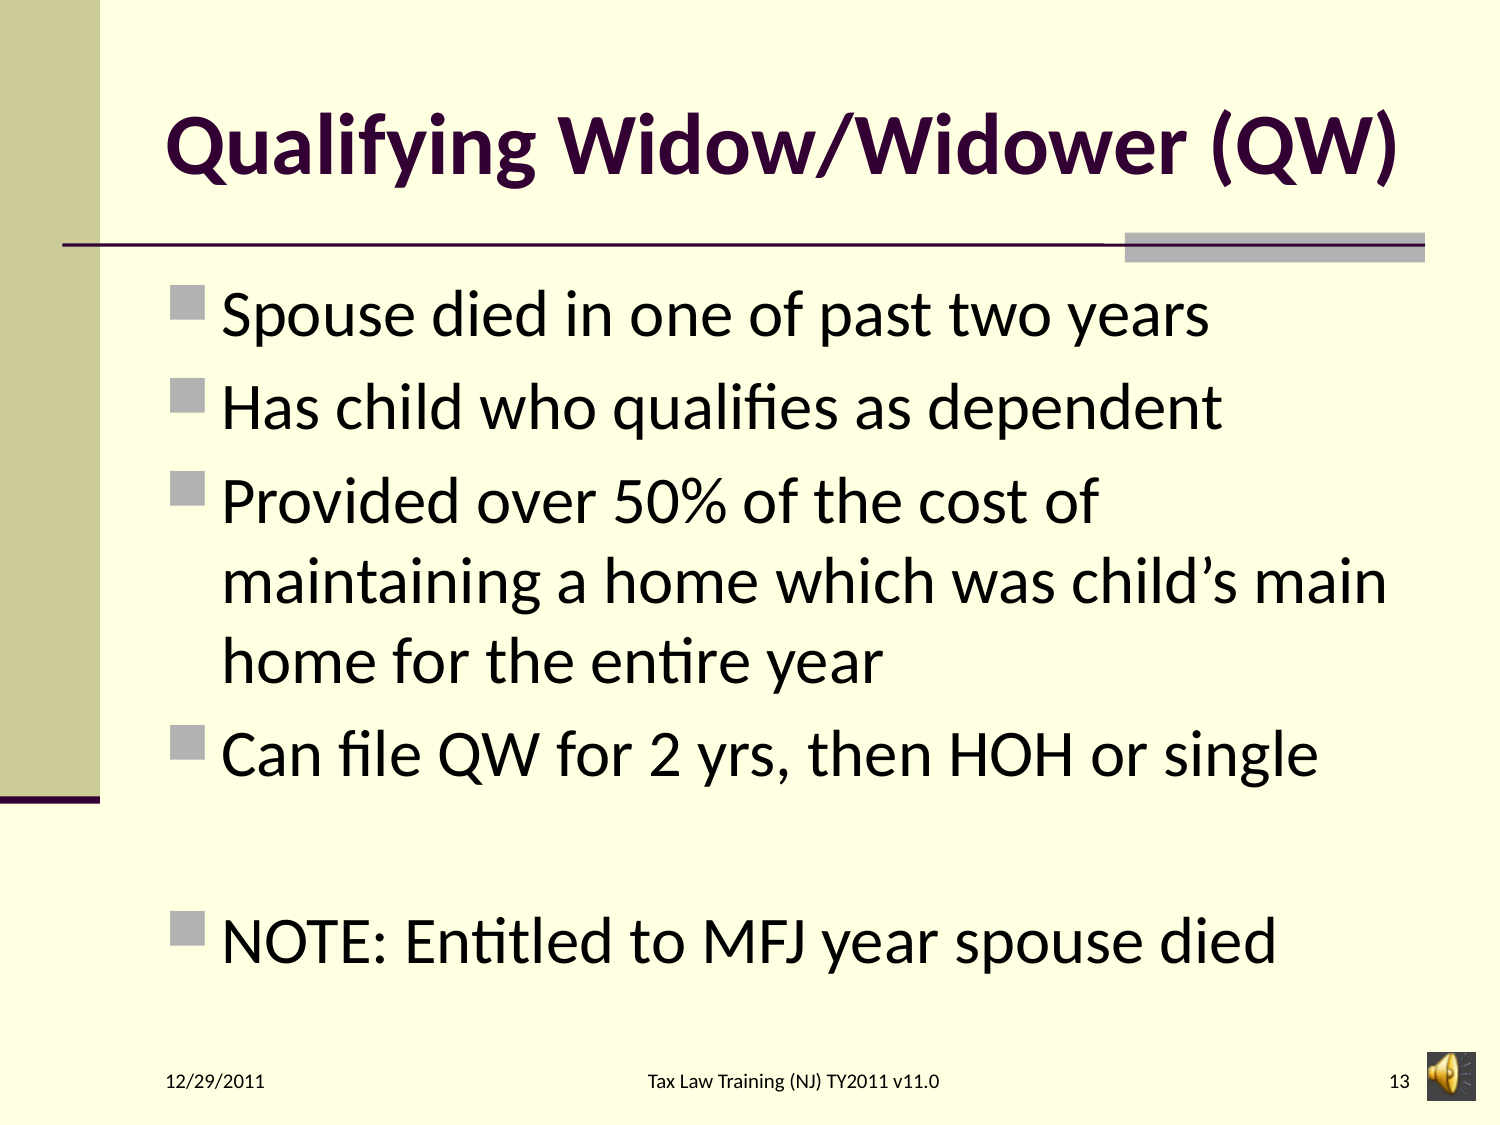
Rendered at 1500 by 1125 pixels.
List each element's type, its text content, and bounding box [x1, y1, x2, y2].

title Qualifying Widow/Widower (QW) [150, 45, 1425, 234]
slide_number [149, 1050, 476, 1101]
picture [1426, 1051, 1477, 1102]
list Spouse died in one of past two years Has child who qualifies as dependent Provided over 50% of the cost of maintaining a home which was child’s main home for the entire year Can file QW for 2 yrs, then HOH or single NOTE: Entitled to MFJ year spouse died [150, 262, 1425, 1038]
slide_number 13 [1112, 1049, 1426, 1101]
footer Tax Law Training (NJ) TY2011 v11.0 [549, 1049, 1038, 1101]
